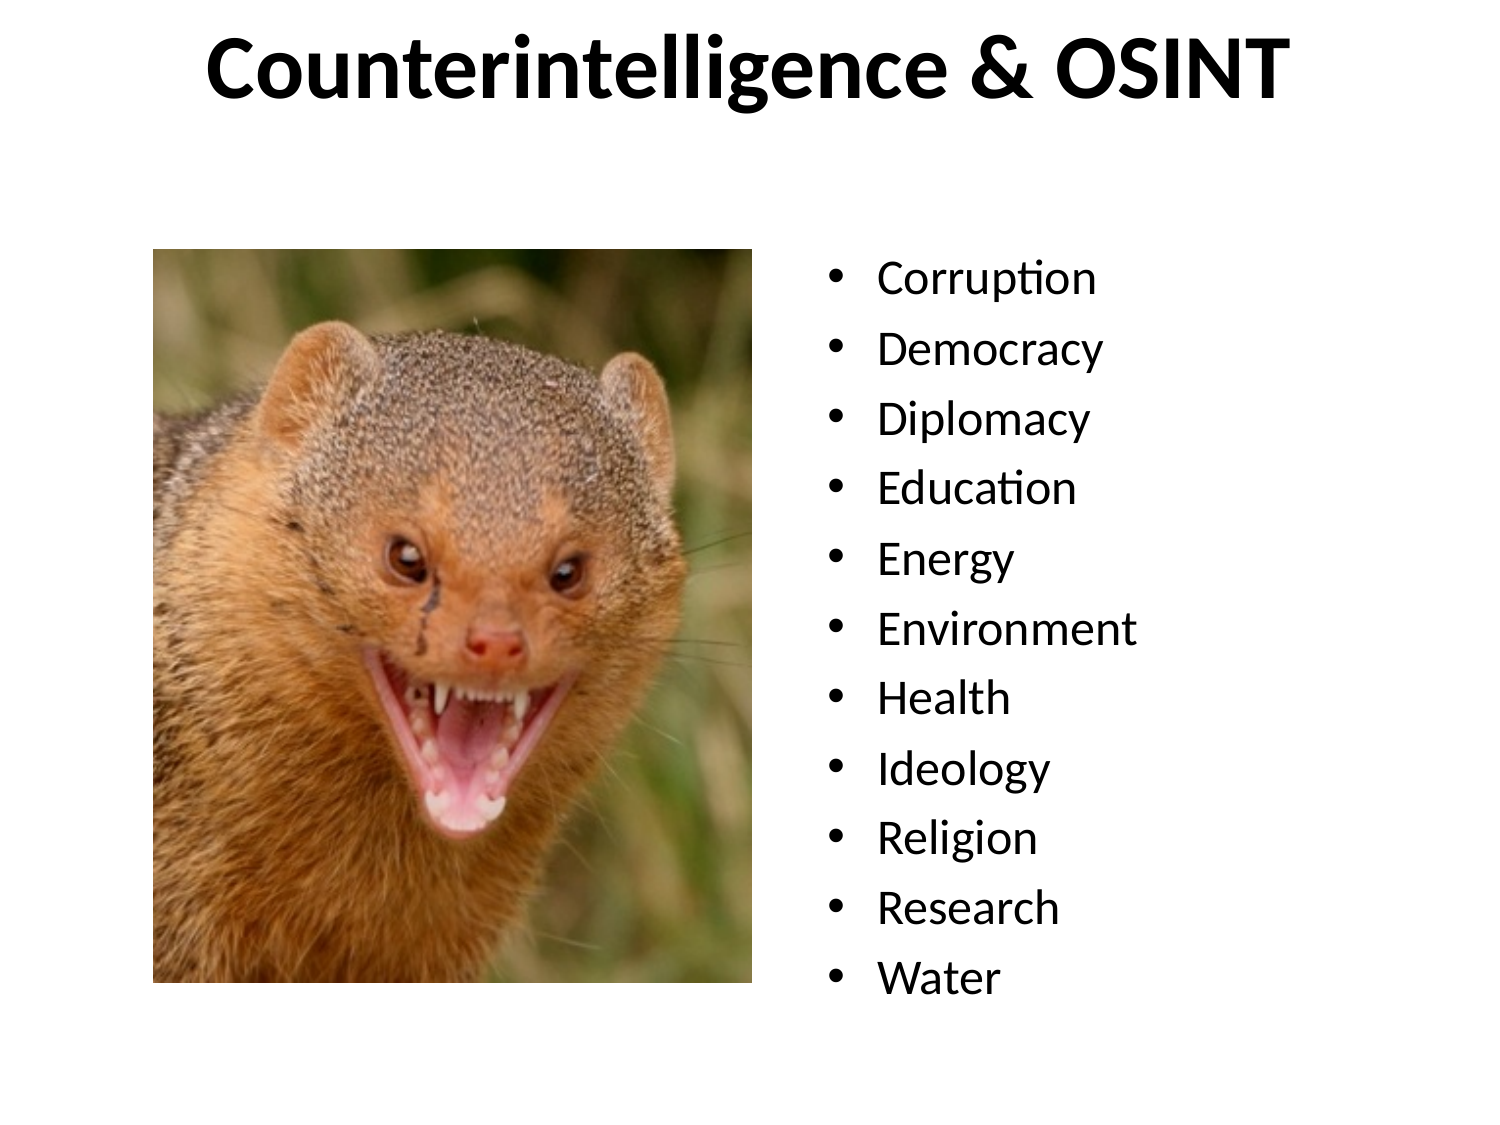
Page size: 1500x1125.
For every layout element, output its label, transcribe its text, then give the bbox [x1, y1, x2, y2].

list Corruption Democracy Diplomacy Education Energy Environment Health Ideology Religion Research Water [812, 237, 1375, 1018]
text_box Counterintelligence & OSINT [191, 0, 1307, 125]
picture [153, 249, 753, 984]
